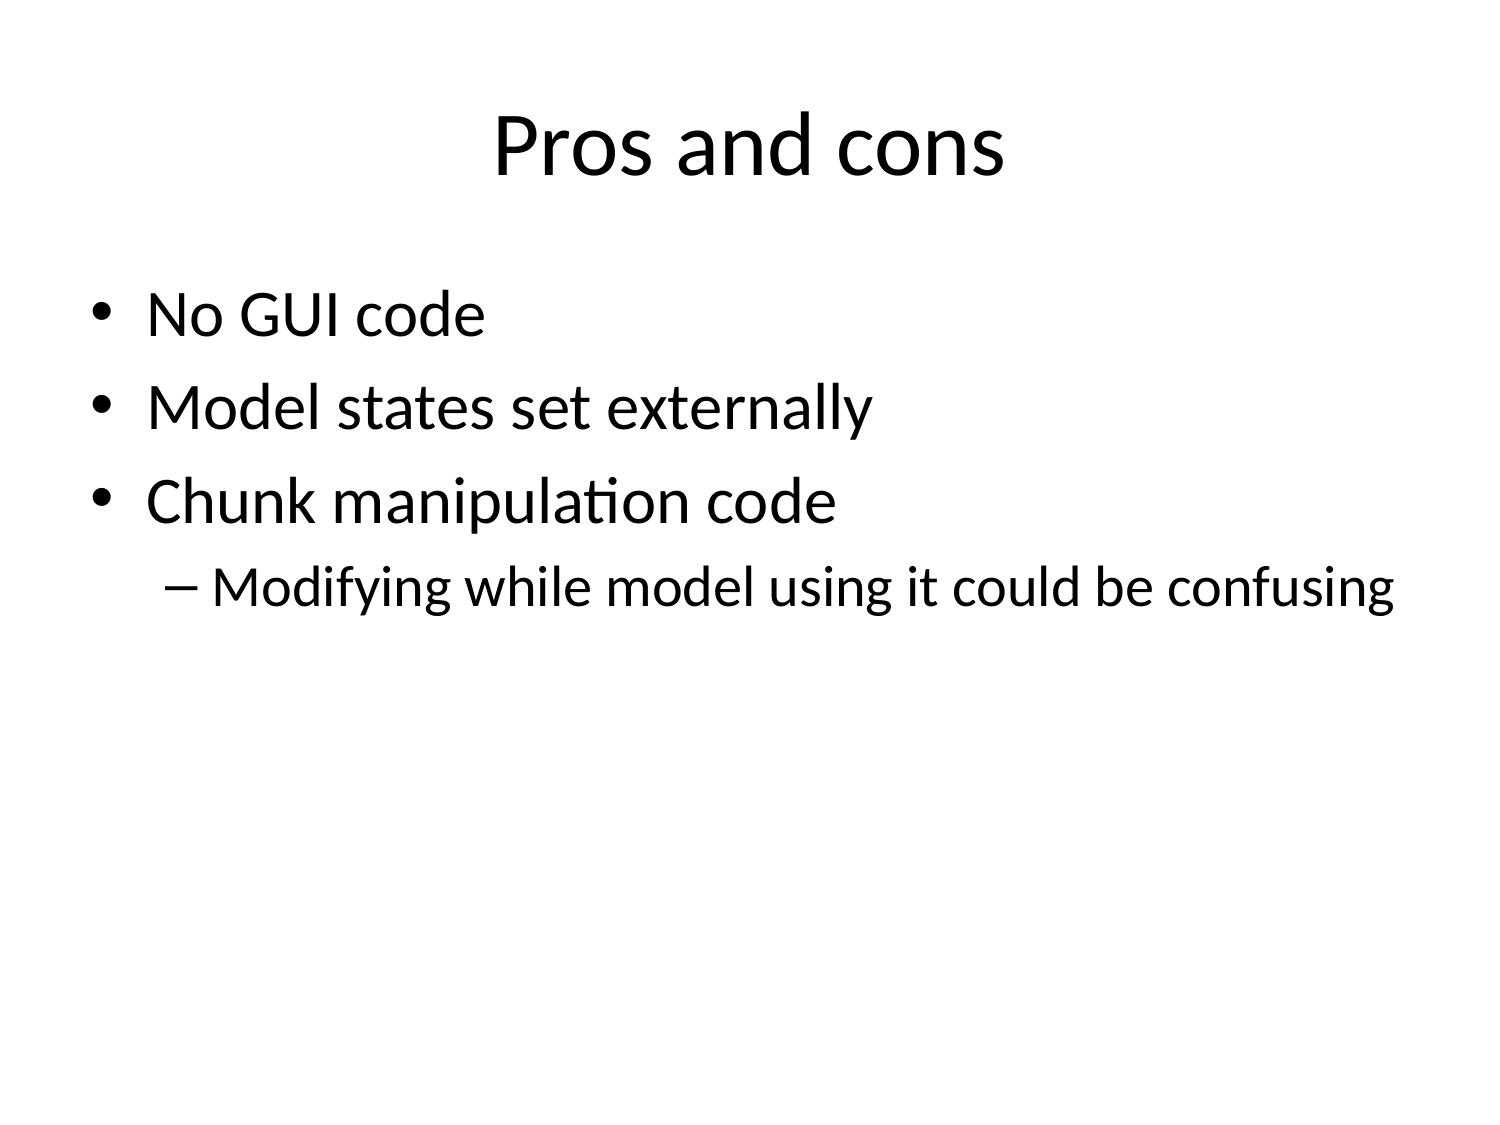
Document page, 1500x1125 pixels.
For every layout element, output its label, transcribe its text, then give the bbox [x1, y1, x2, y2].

title Pros and cons [75, 45, 1425, 233]
list No GUI code Model states set externally Chunk manipulation code Modifying while model using it could be confusing [75, 262, 1425, 1005]
